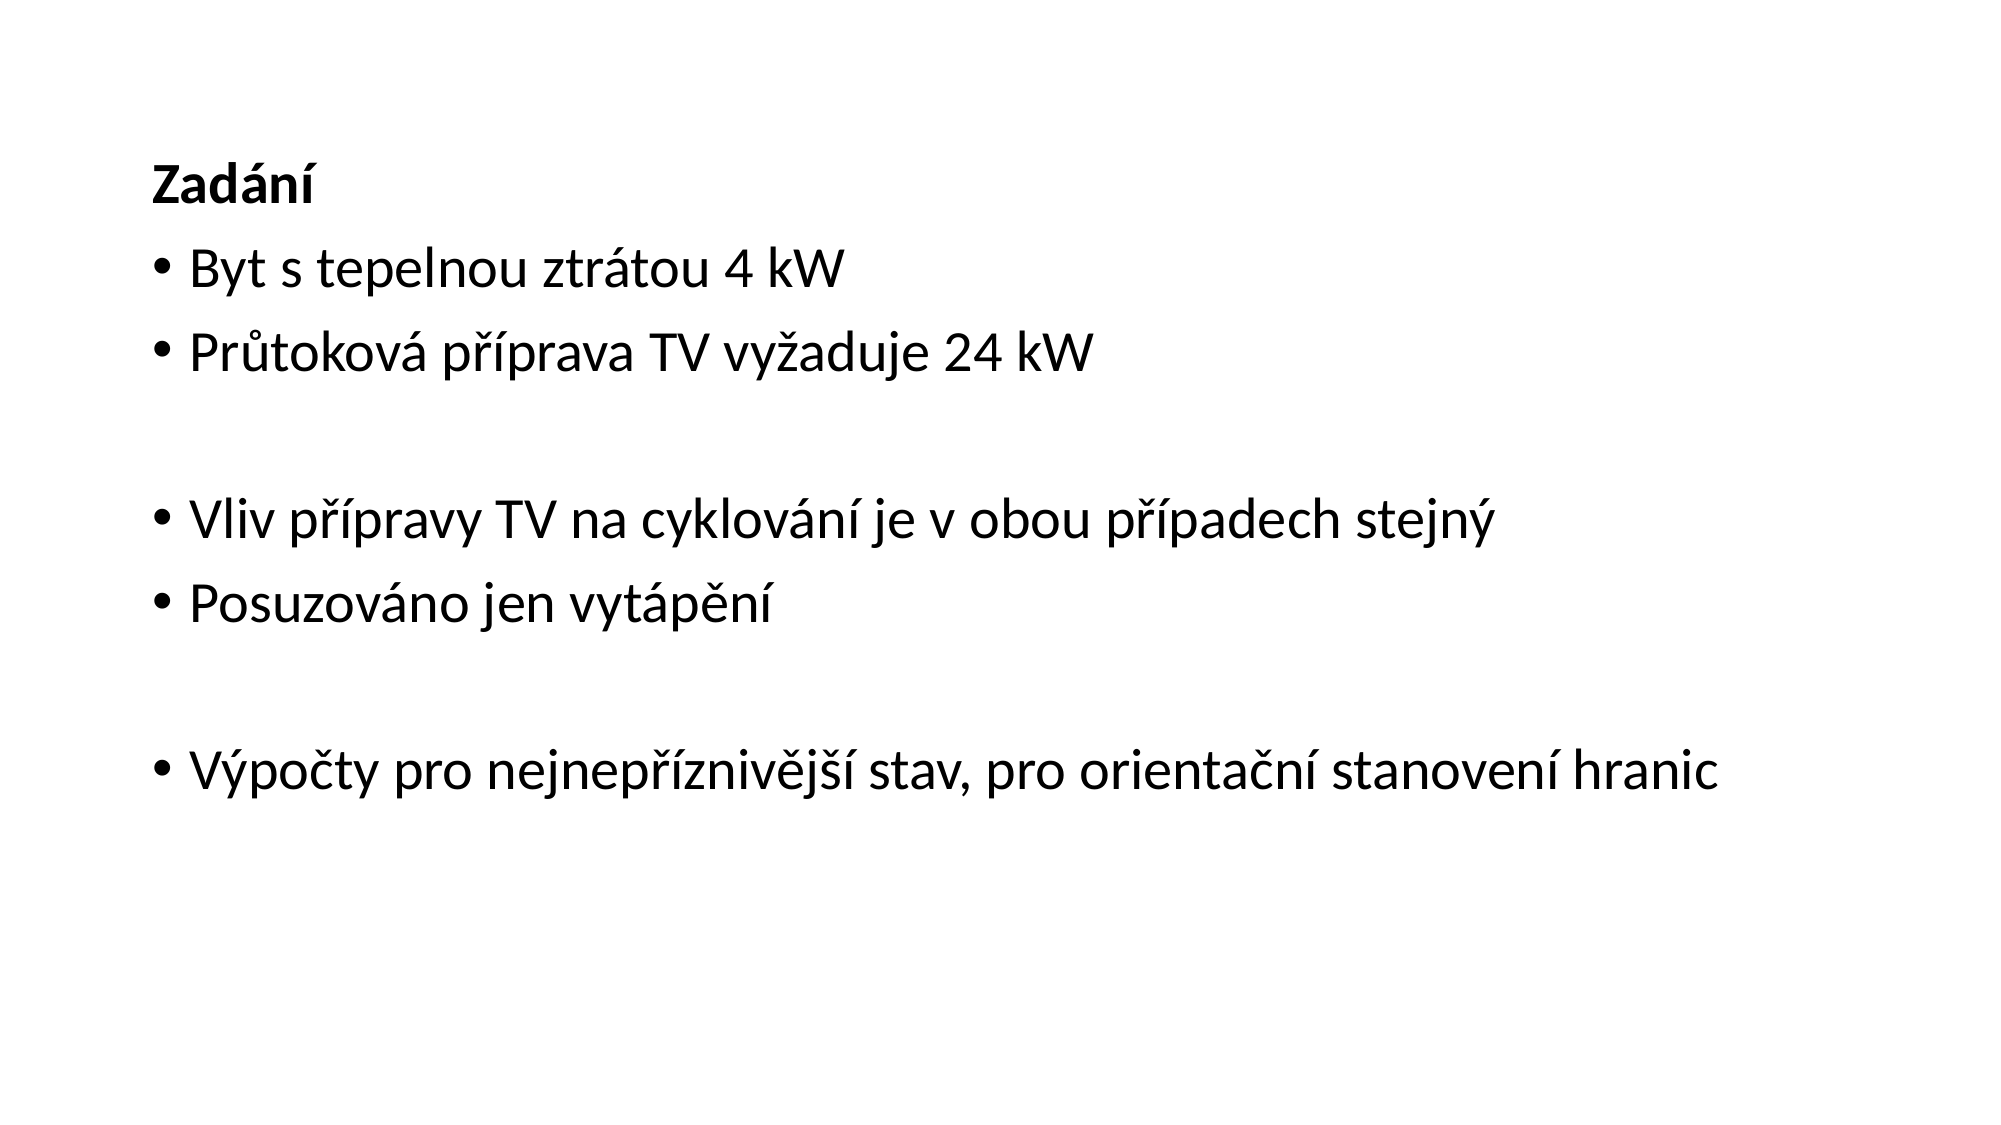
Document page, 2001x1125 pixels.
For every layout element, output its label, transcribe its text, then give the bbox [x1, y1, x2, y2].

list Zadání Byt s tepelnou ztrátou 4 kW Průtoková příprava TV vyžaduje 24 kW Vliv přípravy TV na cyklování je v obou případech stejný Posuzováno jen vytápění Výpočty pro nejnepříznivější stav, pro orientační stanovení hranic [137, 145, 1863, 1014]
